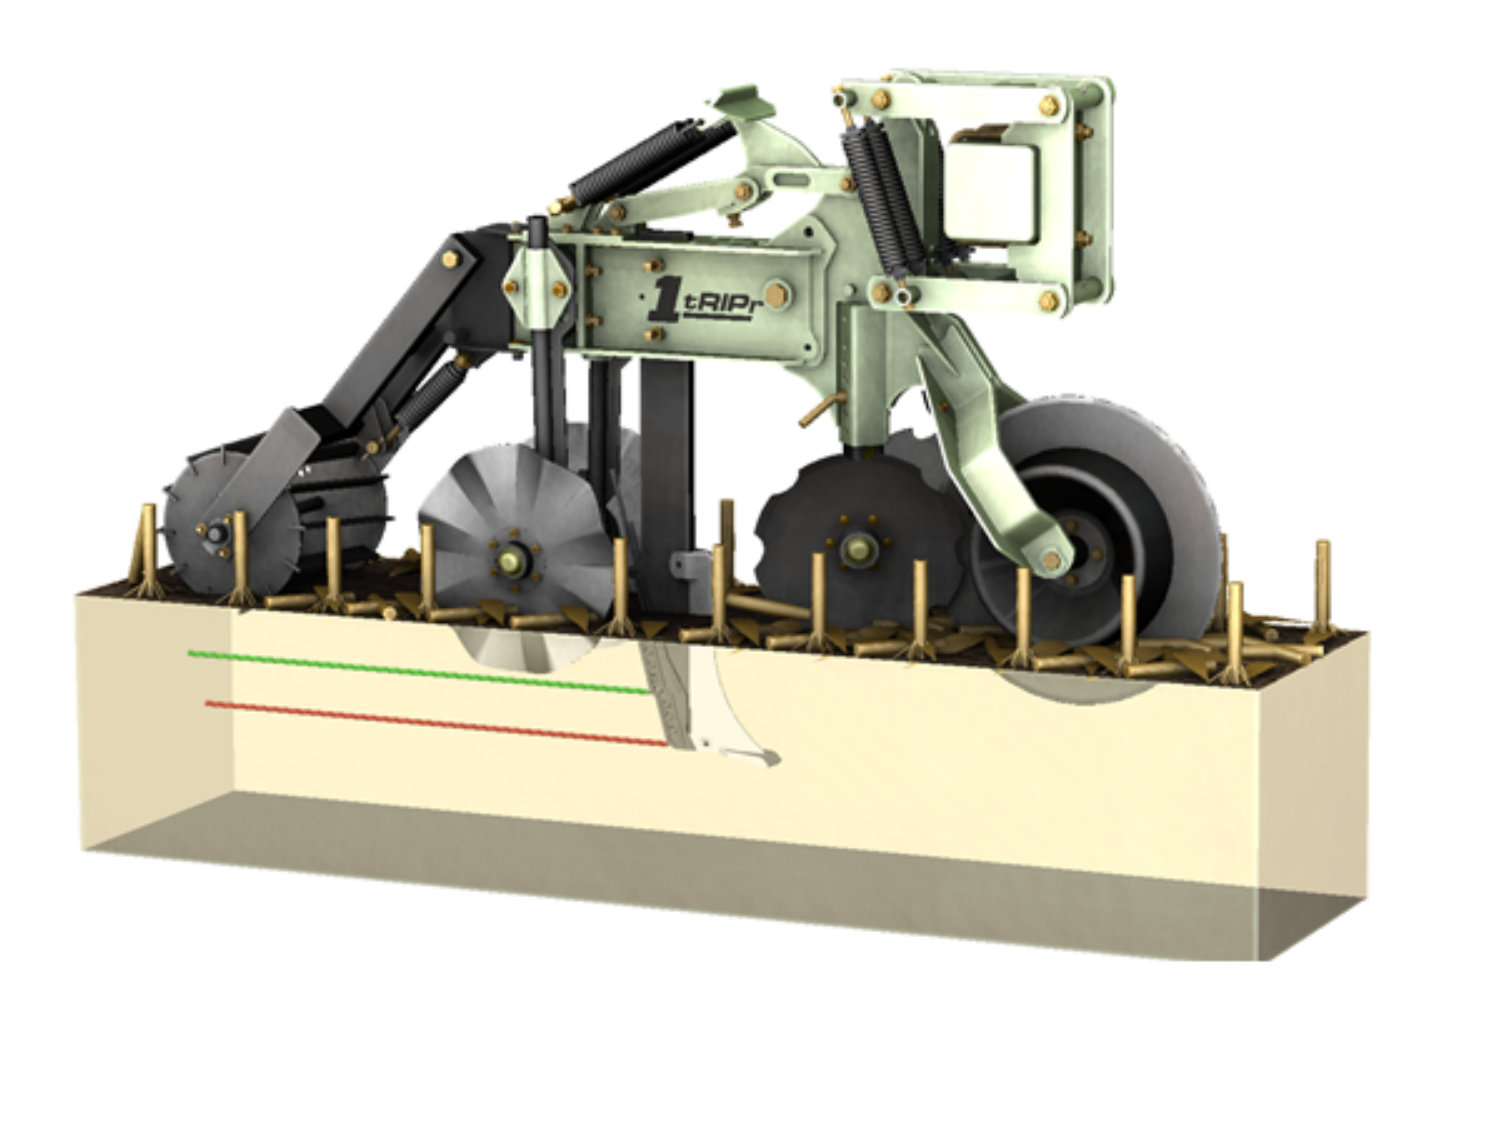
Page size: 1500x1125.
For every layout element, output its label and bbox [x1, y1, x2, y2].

picture [64, 54, 1412, 997]
